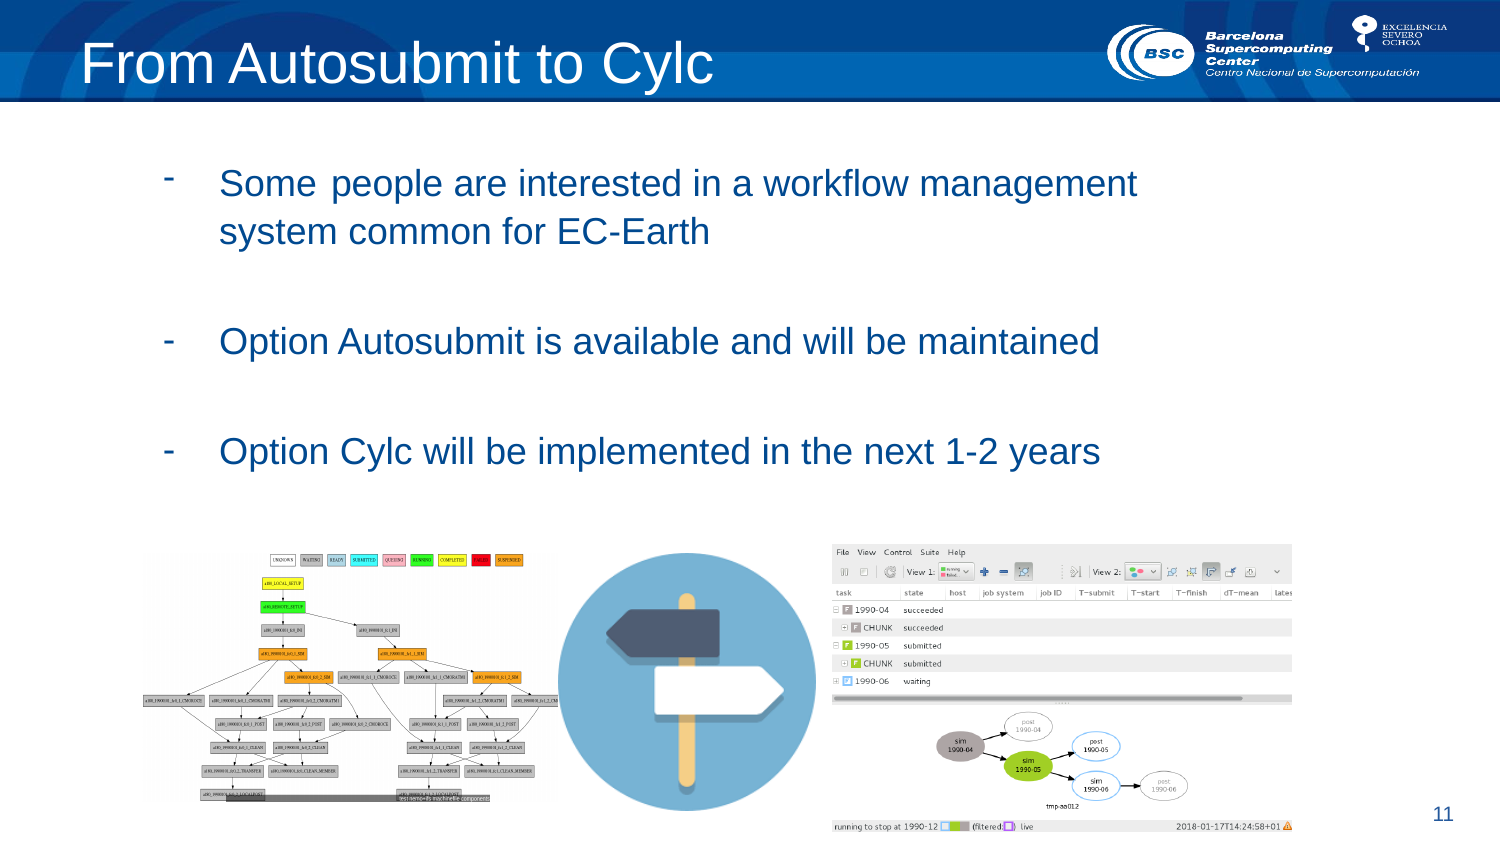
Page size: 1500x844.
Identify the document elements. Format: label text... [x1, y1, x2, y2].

picture [141, 553, 817, 812]
picture [0, 0, 1500, 102]
text_box Some people are interested in a workflow management system common for EC-Earth Option Autosubmit is available and will be maintained Option Cylc will be implemented in the next 1-2 years [129, 99, 1274, 520]
picture [831, 544, 1292, 833]
title From Autosubmit to Cylc [65, 17, 1081, 102]
